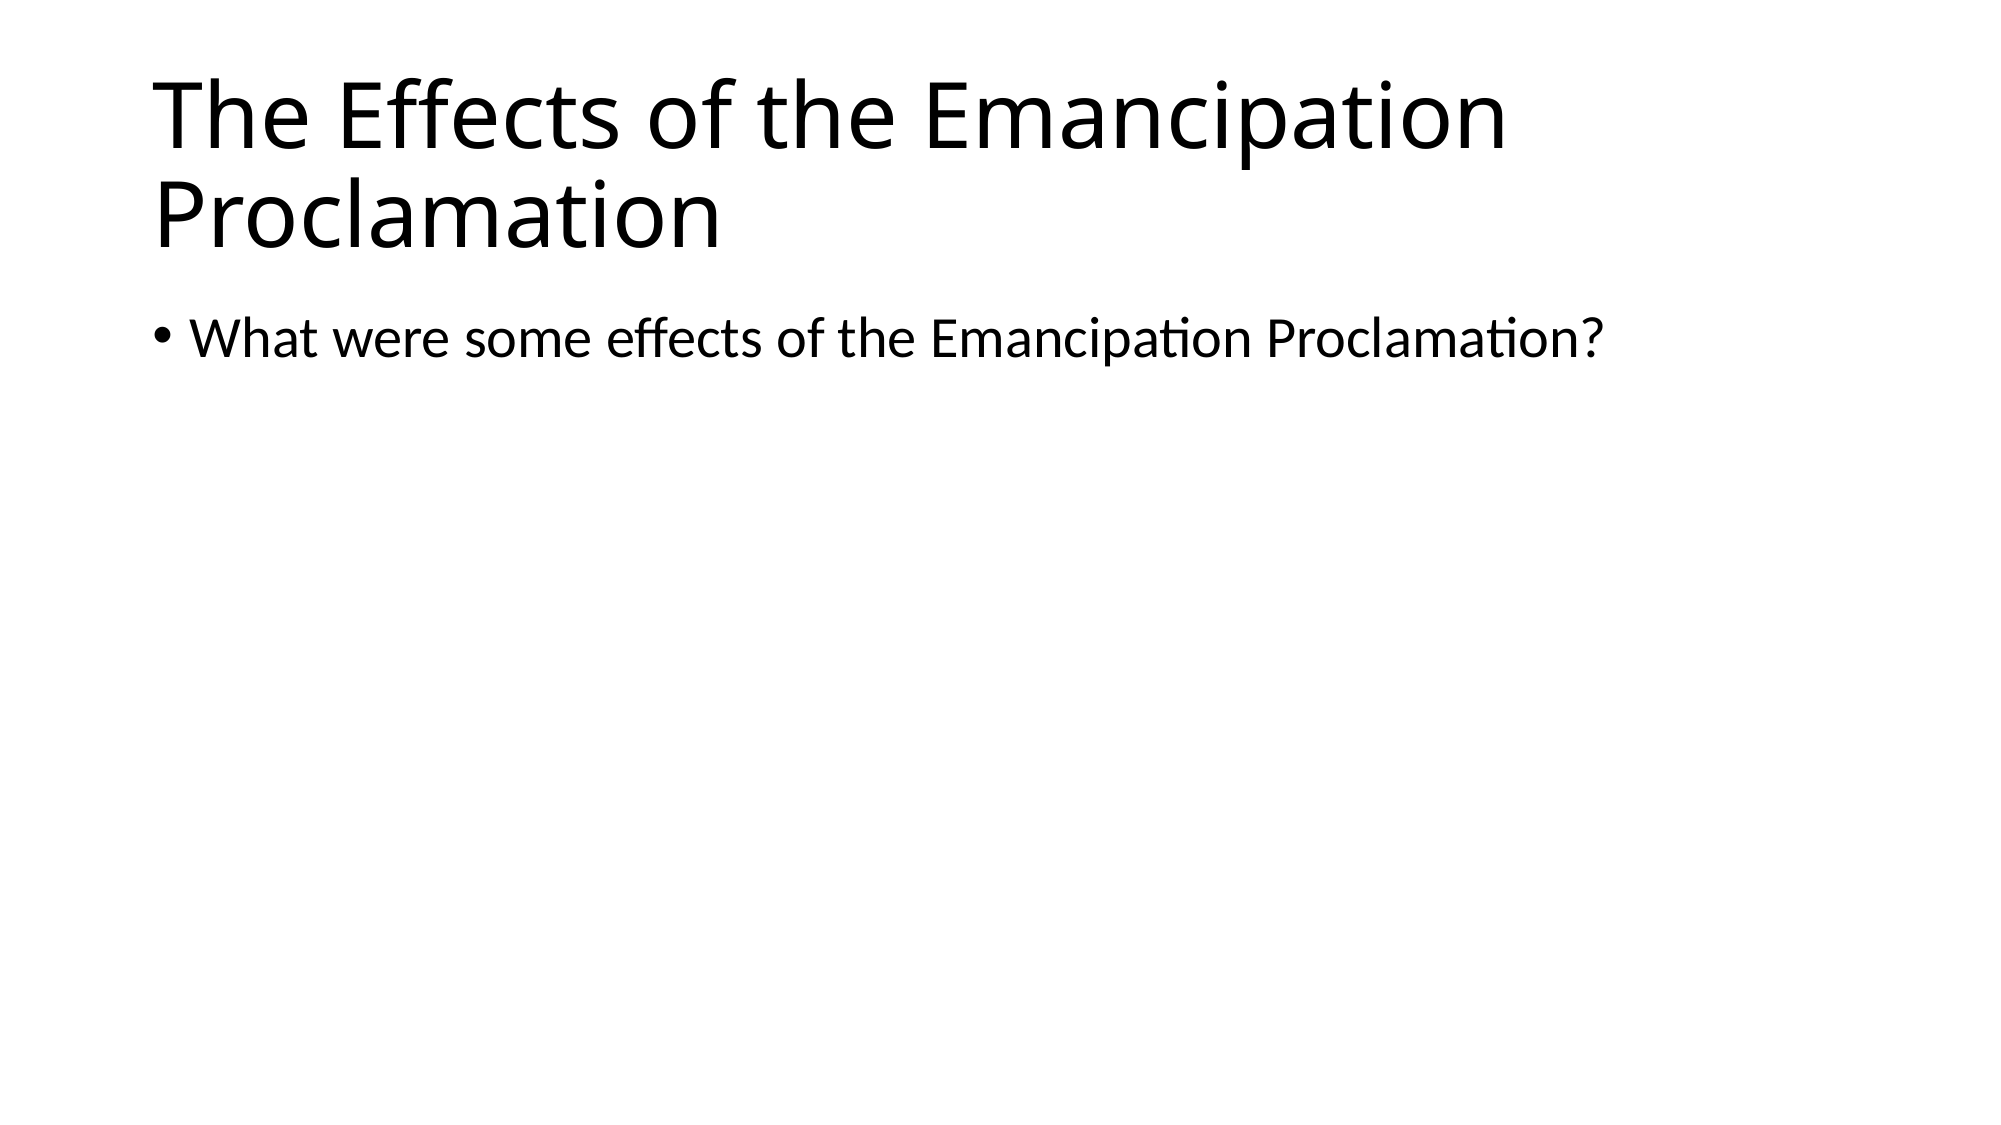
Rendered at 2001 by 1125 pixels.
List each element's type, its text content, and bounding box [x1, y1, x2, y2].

list What were some effects of the Emancipation Proclamation? [137, 299, 1863, 1014]
title The Effects of the Emancipation Proclamation [137, 59, 1863, 278]
